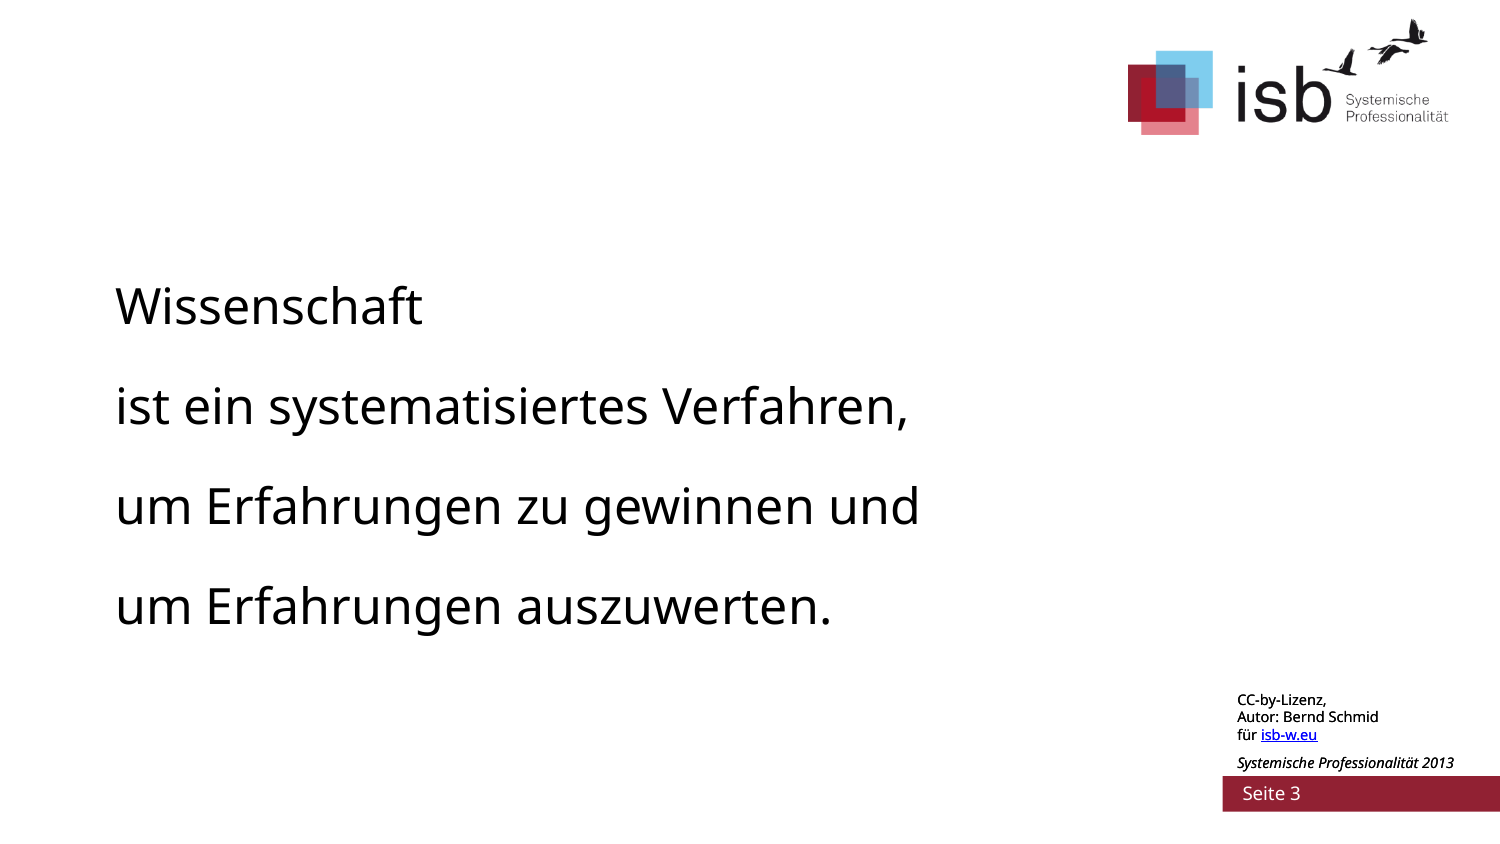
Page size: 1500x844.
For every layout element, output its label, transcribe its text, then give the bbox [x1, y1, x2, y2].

picture [1128, 14, 1461, 139]
text_box CC-by-Lizenz, Autor: Bernd Schmid für isb-w.eu Systemische Professionalität 2013 [1222, 543, 1500, 844]
list Wissenschaft ist ein systematisiertes Verfahren, um Erfahrungen zu gewinnen und um Erfahrungen auszuwerten. [100, 67, 1223, 812]
